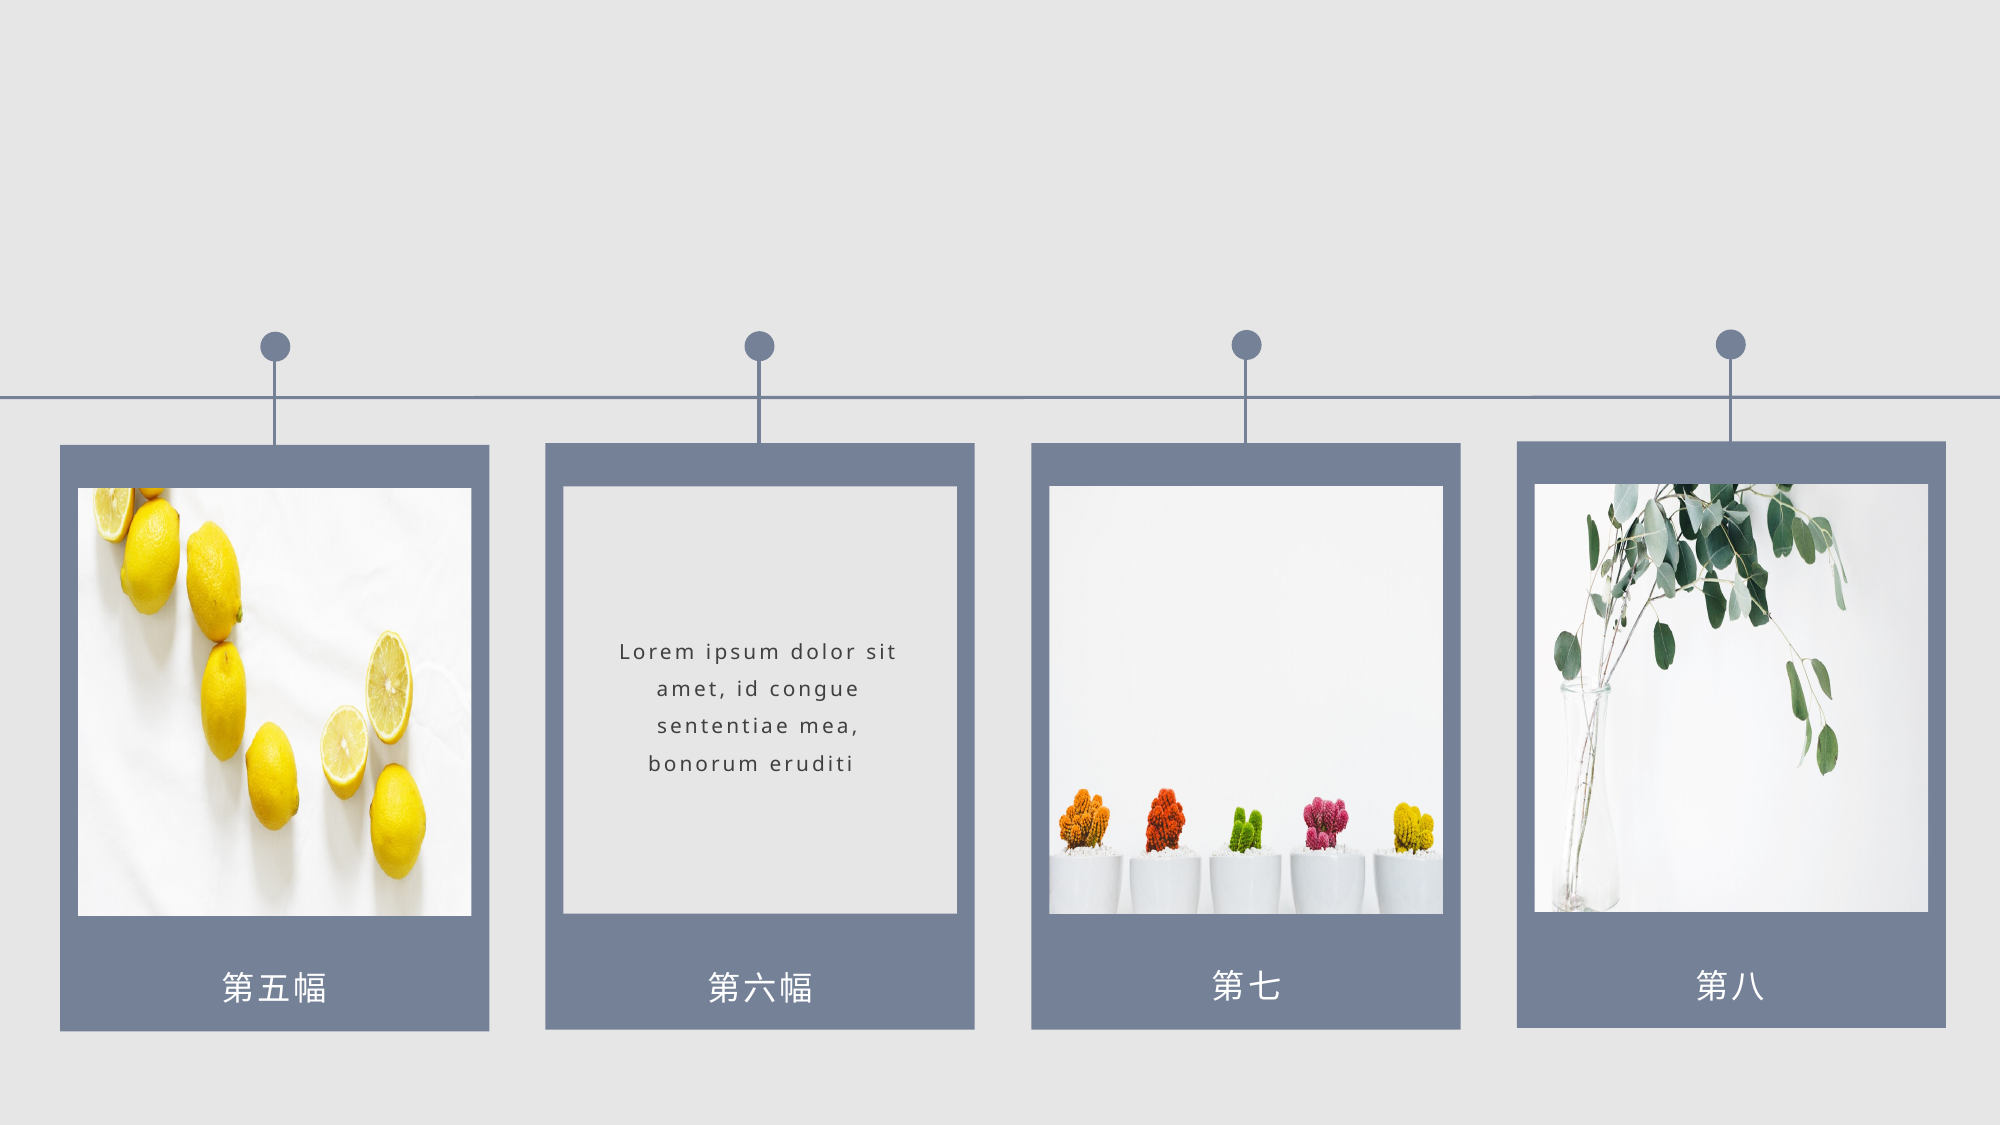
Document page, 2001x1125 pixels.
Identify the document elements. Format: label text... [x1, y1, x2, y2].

text_box [77, 487, 473, 916]
text_box [1714, 328, 1747, 361]
text_box [59, 444, 490, 1032]
text_box 第六幅 [661, 939, 859, 1015]
text_box [1534, 484, 1929, 913]
text_box [562, 485, 958, 915]
text_box [1230, 328, 1263, 361]
text_box [544, 442, 976, 1031]
text_box [1048, 485, 1444, 915]
text_box Lorem ipsum dolor sit amet, id congue sententiae mea, bonorum eruditi [594, 618, 923, 783]
text_box 第五幅 [166, 939, 383, 1015]
text_box [1516, 440, 1947, 1029]
text_box 第八 [1622, 938, 1839, 1013]
text_box 第七 [1138, 938, 1355, 1013]
text_box [1030, 442, 1462, 1031]
text_box [743, 330, 776, 363]
text_box [259, 330, 292, 363]
